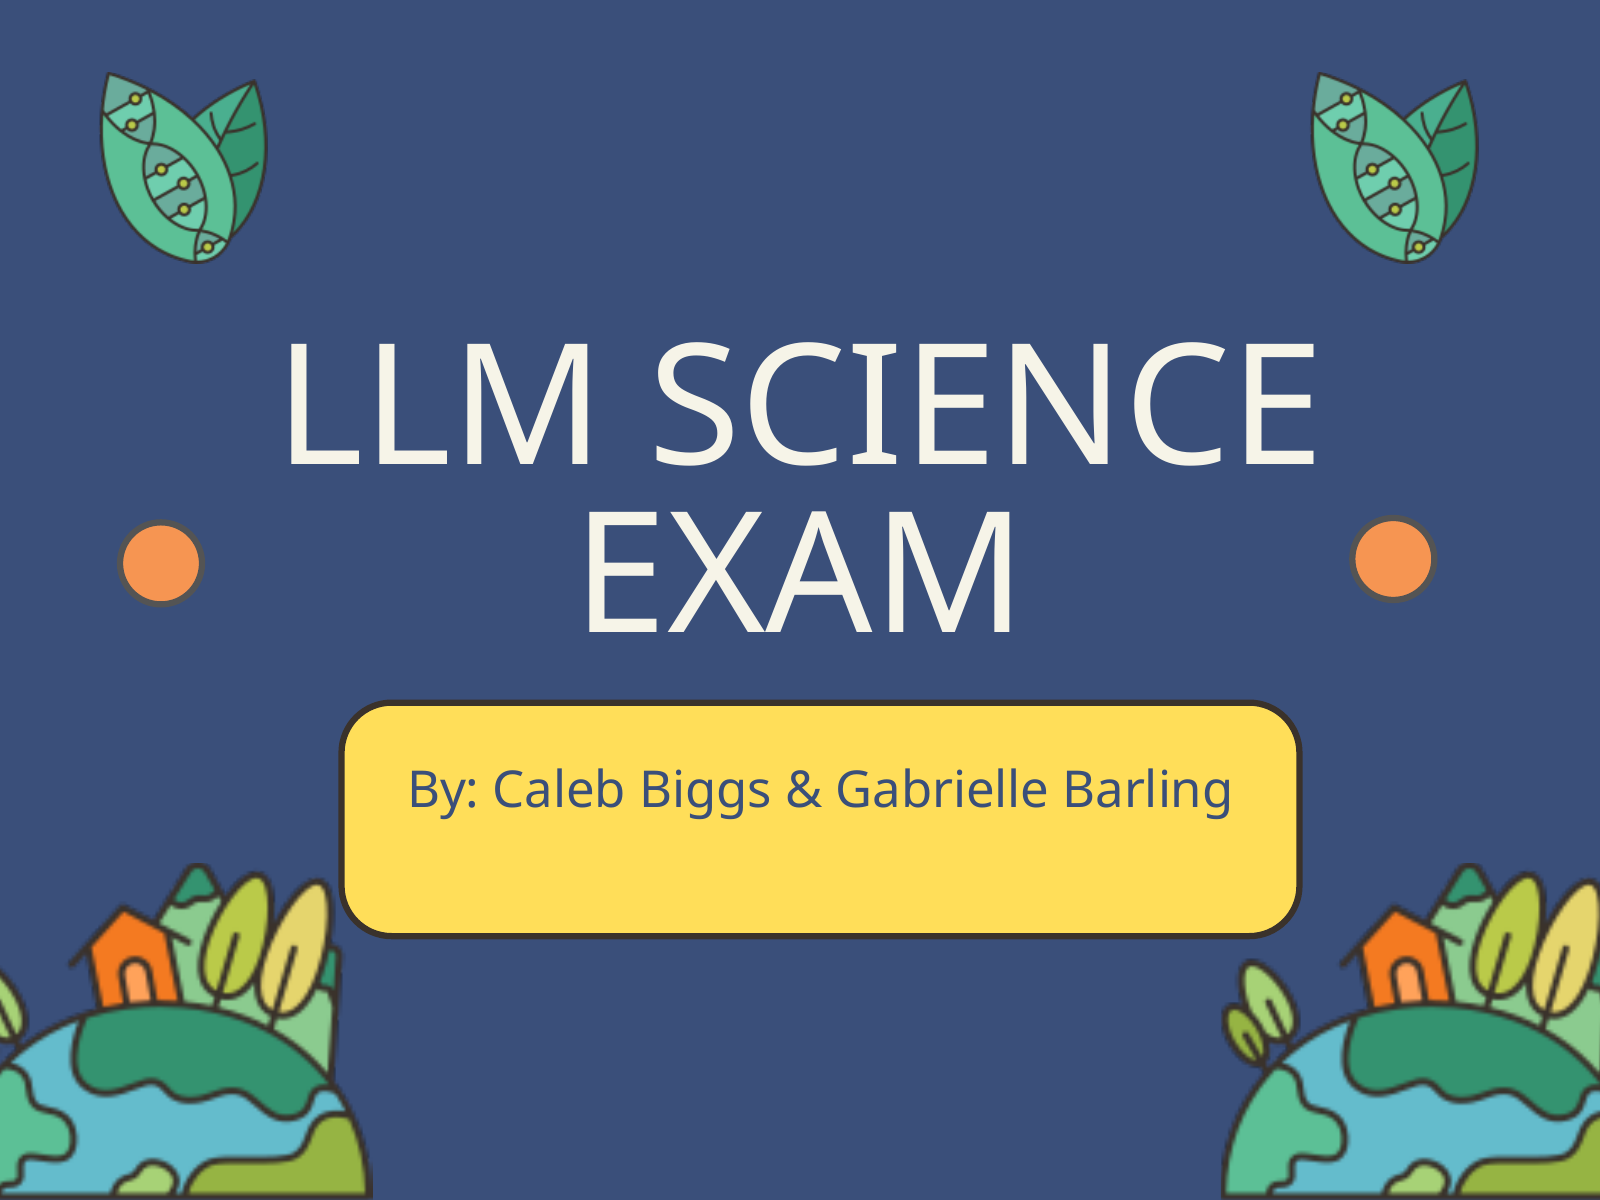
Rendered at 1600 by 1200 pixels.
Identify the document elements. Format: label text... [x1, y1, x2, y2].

text_box [1299, 72, 1488, 264]
text_box [1220, 863, 1600, 1200]
text_box LLM SCIENCE EXAM [180, 329, 1419, 666]
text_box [119, 522, 203, 605]
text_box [1352, 517, 1435, 601]
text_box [341, 702, 1300, 937]
text_box [0, 863, 373, 1200]
text_box [88, 72, 277, 264]
